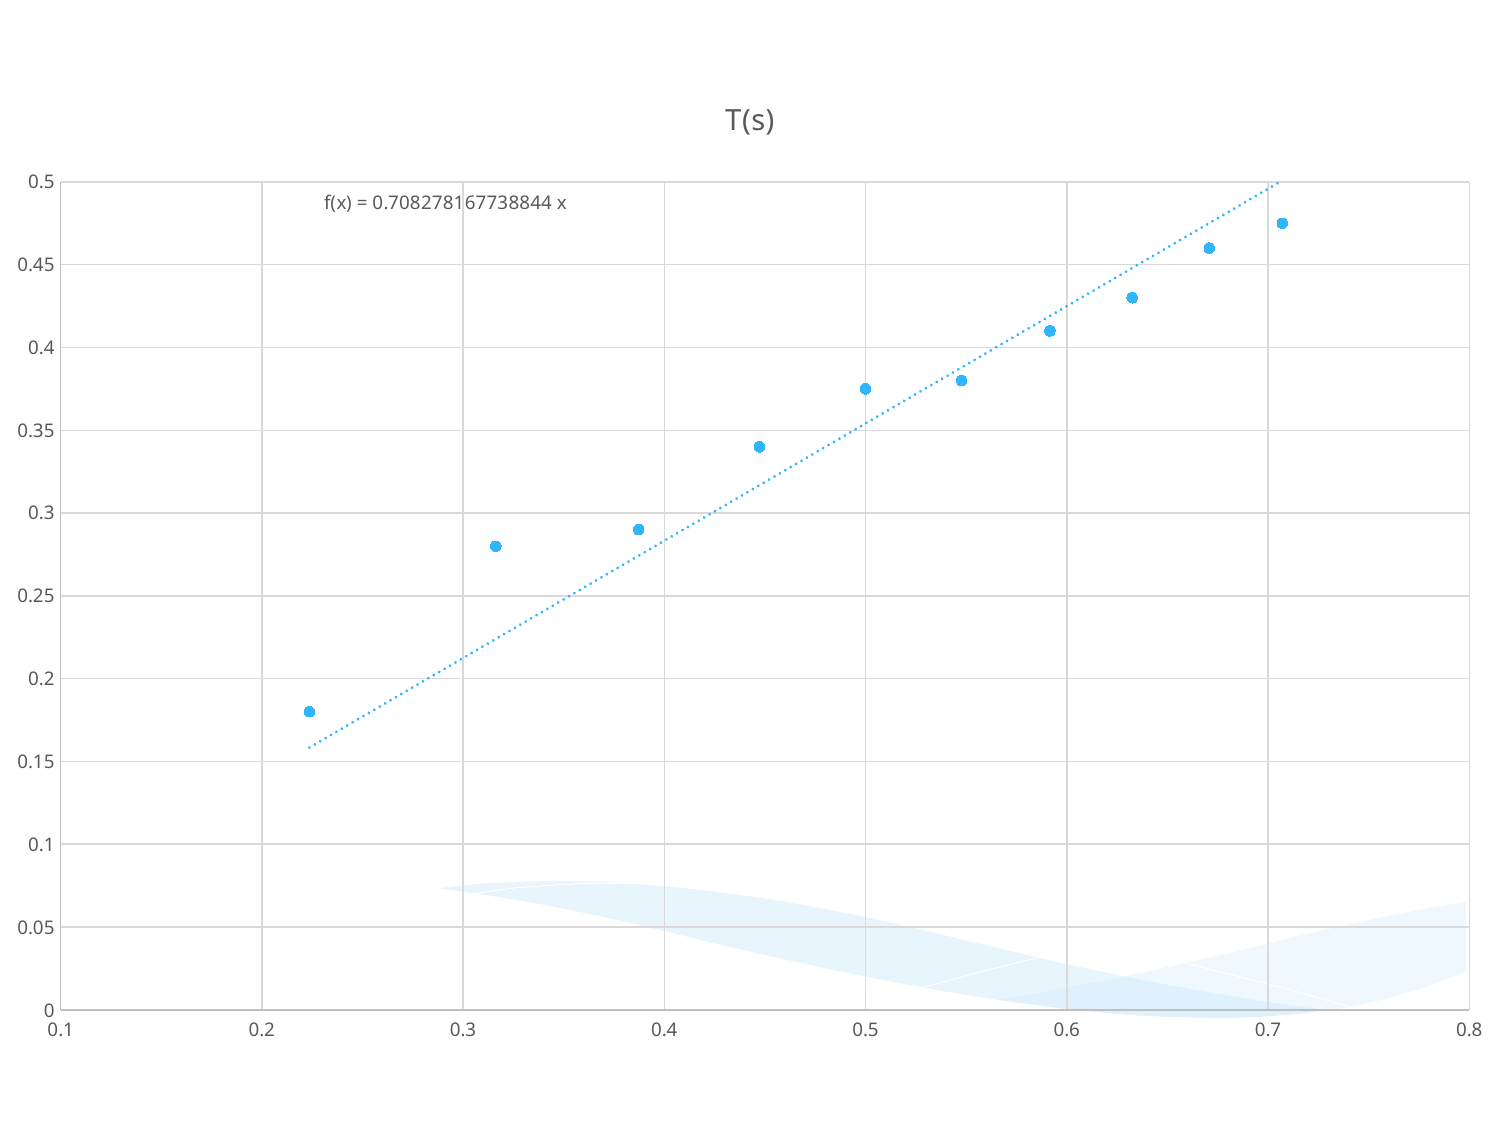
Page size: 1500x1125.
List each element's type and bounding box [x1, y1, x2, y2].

chart [0, 62, 1500, 1063]
